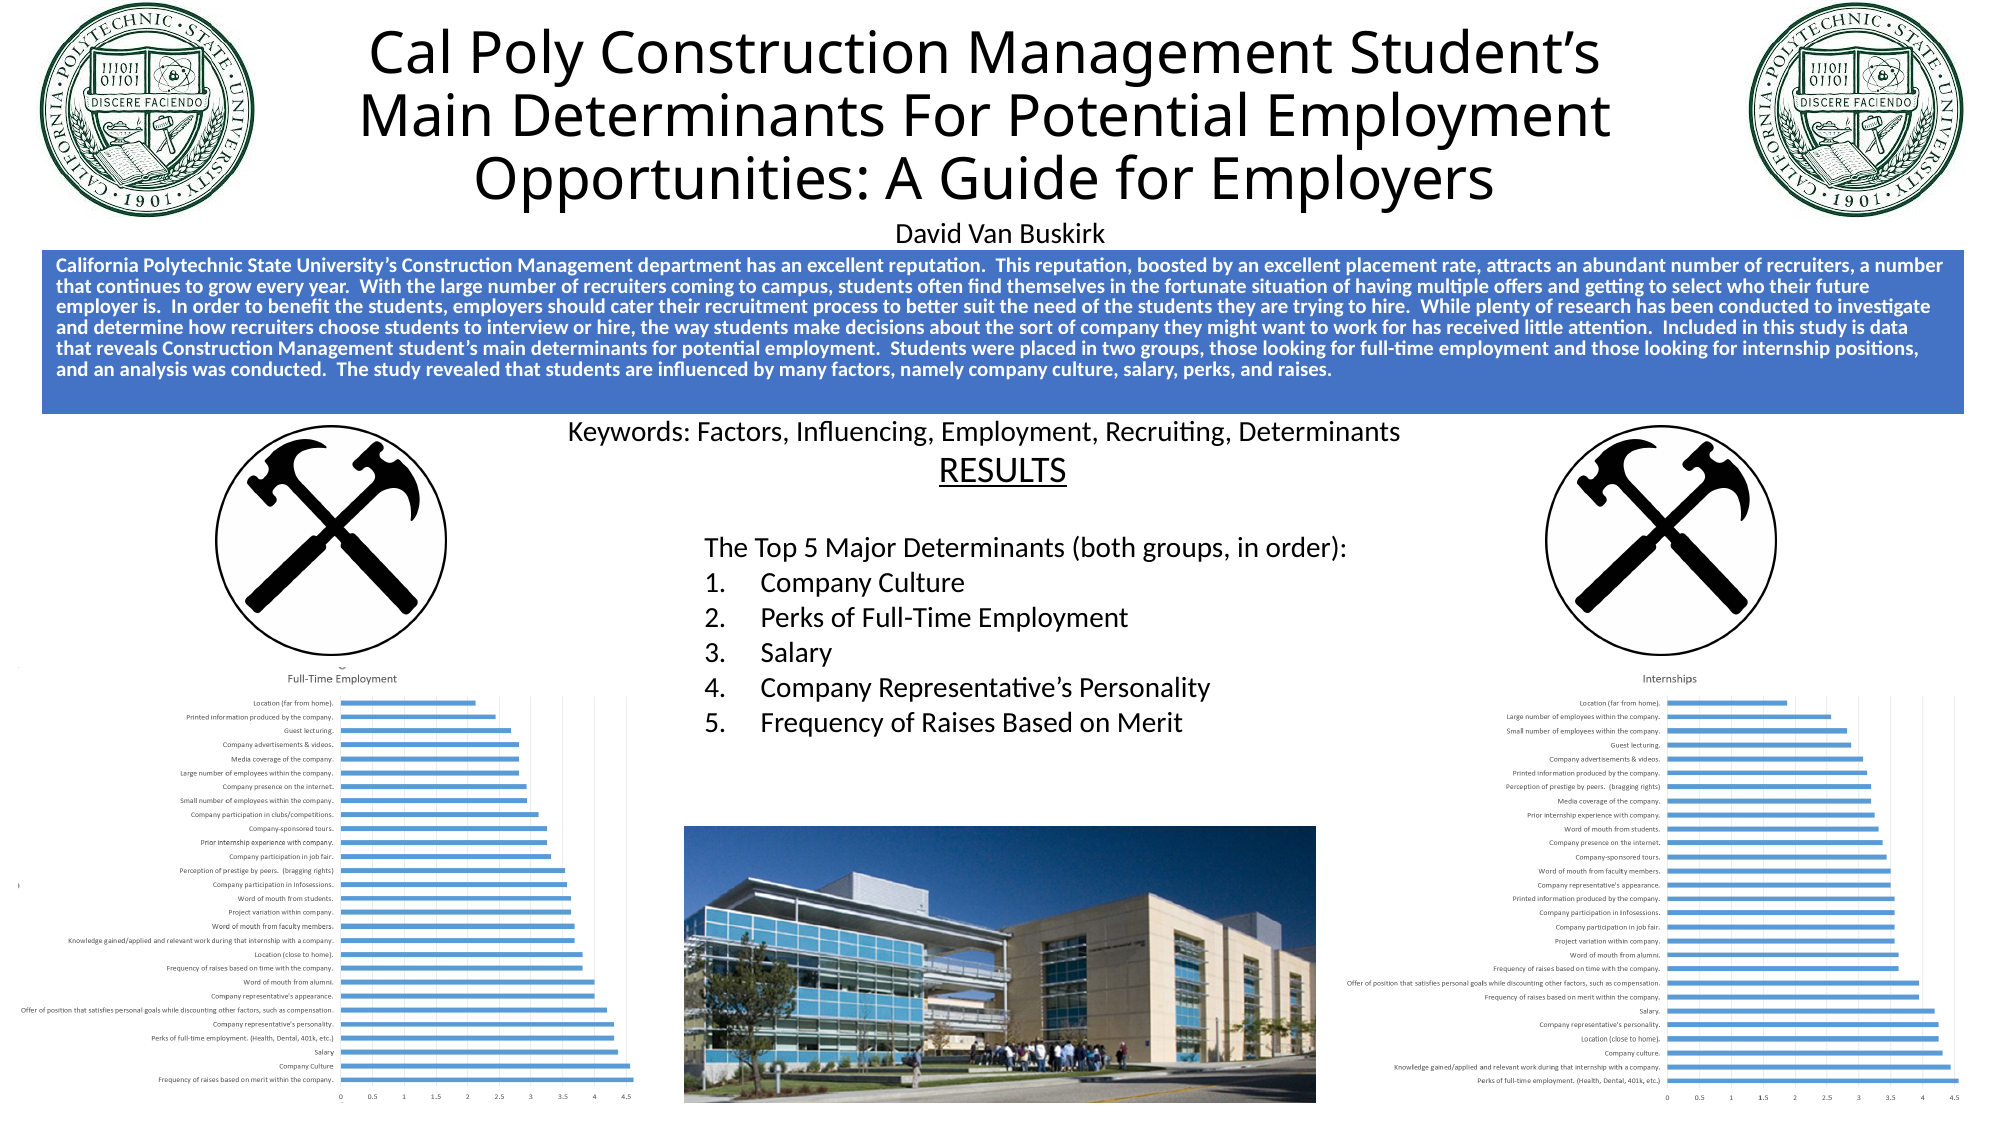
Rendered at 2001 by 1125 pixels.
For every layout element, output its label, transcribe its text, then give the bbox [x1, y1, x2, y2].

picture [1343, 667, 1969, 1103]
text_box The Top 5 Major Determinants (both groups, in order): Company Culture Perks of Full-Time Employment Salary Company Representative’s Personality Frequency of Raises Based on Merit [689, 520, 1364, 781]
picture [684, 826, 1316, 1103]
picture [36, 0, 256, 220]
text_box David Van Buskirk [880, 206, 1121, 249]
picture [215, 425, 447, 656]
table_header California Polytechnic State University’s Construction Management department has an excellent reputation. This reputation, boosted by an excellent placement rate, attracts an abundant number of recruiters, a number that continues to grow every year. With the large number of recruiters coming to campus, students often find themselves in the fortunate situation of having multiple offers and getting to select who their future employer is. In order to benefit the students, employers should cater their recruitment process to better suit the need of the students they are trying to hire. While plenty of research has been conducted to investigate and determine how recruiters choose students to interview or hire, the way students make decisions about the sort of company they might want to work for has received little attention. Included in this study is data that reveals Construction Management student’s main determinants for potential employment. Students were placed in two groups, those looking for full-time employment and those looking for internship positions, and an analysis was conducted. The study revealed that students are influenced by many factors, namely company culture, salary, perks, and raises. [42, 250, 1964, 414]
title Cal Poly Construction Management Student’s Main Determinants For Potential Employment Opportunities: A Guide for Employers [314, 9, 1656, 220]
text_box Keywords: Factors, Influencing, Employment, Recruiting, Determinants [553, 405, 1417, 456]
picture [18, 667, 644, 1103]
picture [1745, 0, 1965, 220]
picture [1545, 425, 1777, 656]
text_box RESULTS [924, 456, 1082, 497]
